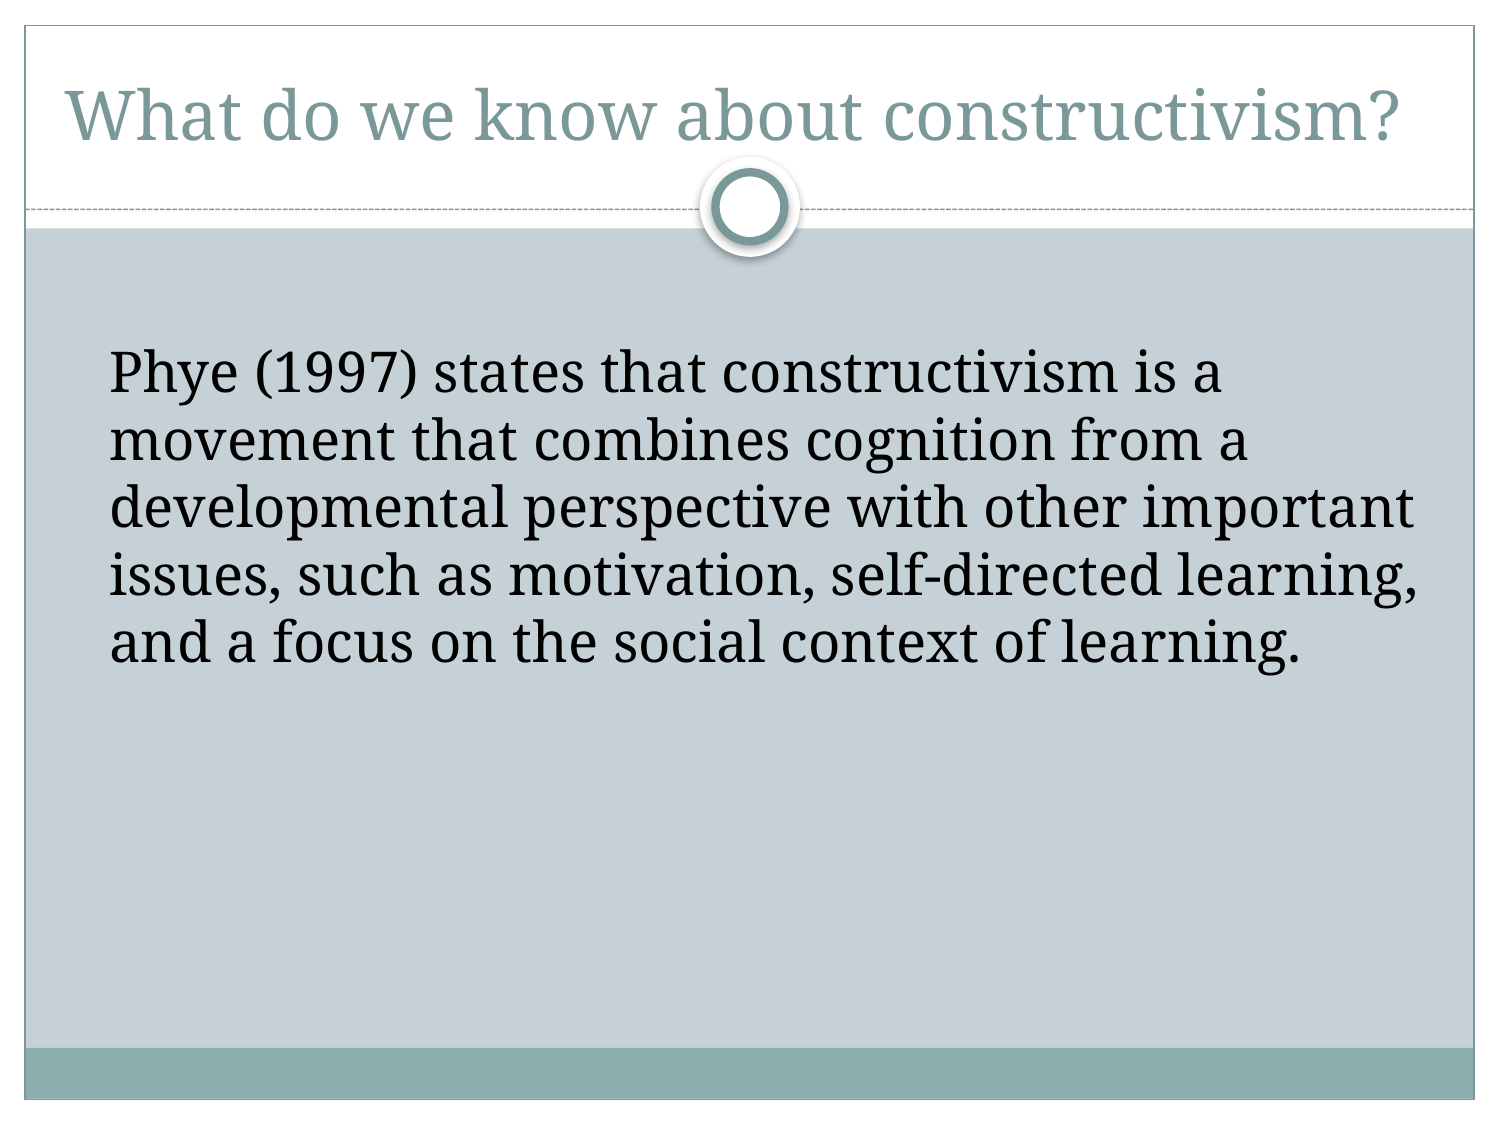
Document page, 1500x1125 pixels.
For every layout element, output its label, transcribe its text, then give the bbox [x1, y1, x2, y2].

title What do we know about constructivism? [49, 37, 1450, 162]
list Phye (1997) states that constructivism is a movement that combines cognition from a developmental perspective with other important issues, such as motivation, self-directed learning, and a focus on the social context of learning. [49, 250, 1445, 1001]
